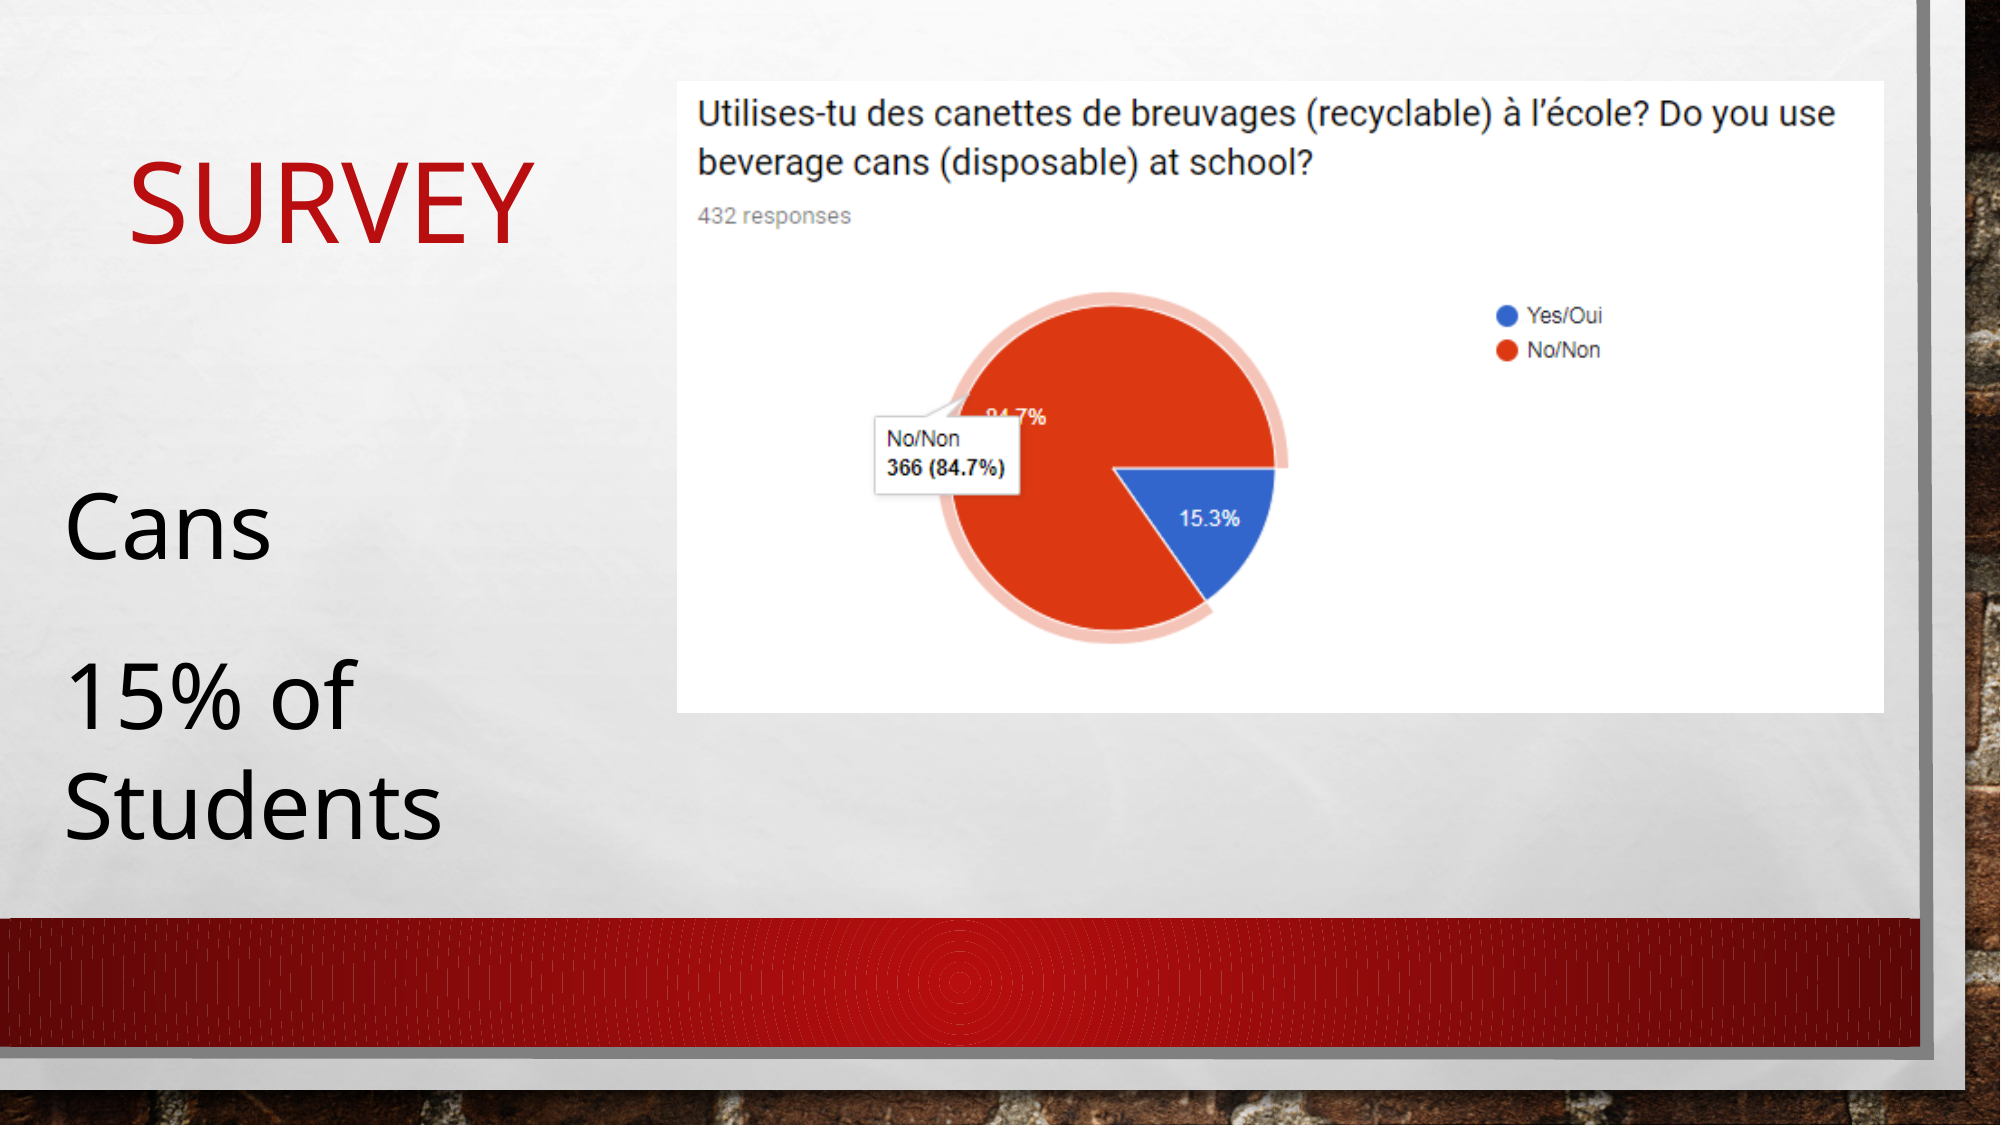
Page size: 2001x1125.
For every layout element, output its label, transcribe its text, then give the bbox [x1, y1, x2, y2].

text_box Cans 15% of Students [48, 460, 678, 865]
title Survey [112, 112, 676, 302]
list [676, 80, 1884, 713]
picture [0, 0, 2000, 1125]
